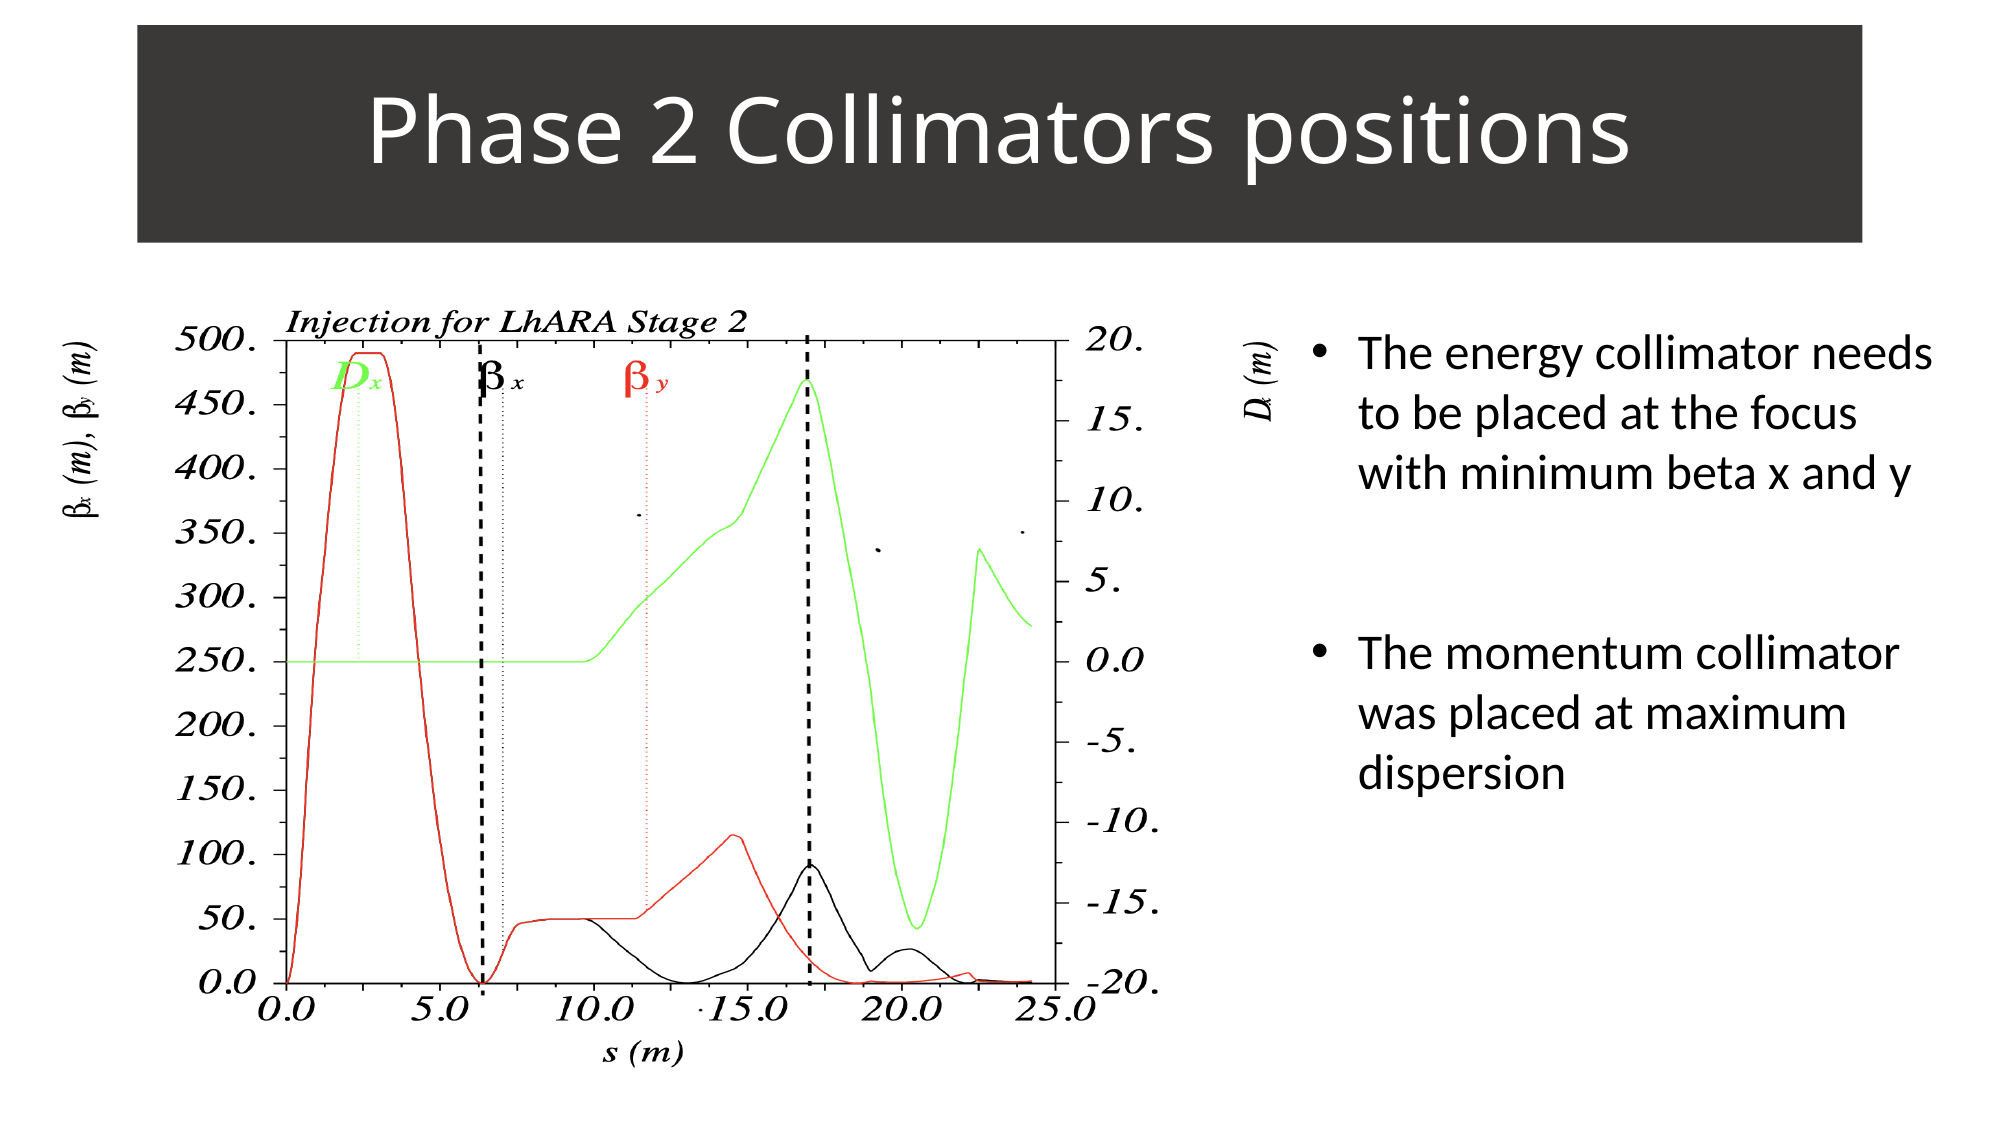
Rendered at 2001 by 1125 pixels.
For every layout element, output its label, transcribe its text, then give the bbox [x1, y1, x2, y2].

title Phase 2 Collimators positions [137, 25, 1863, 243]
text_box The energy collimator needs to be placed at the focus with minimum beta x and y The momentum collimator was placed at maximum dispersion [1297, 312, 1965, 808]
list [0, 275, 1297, 1125]
